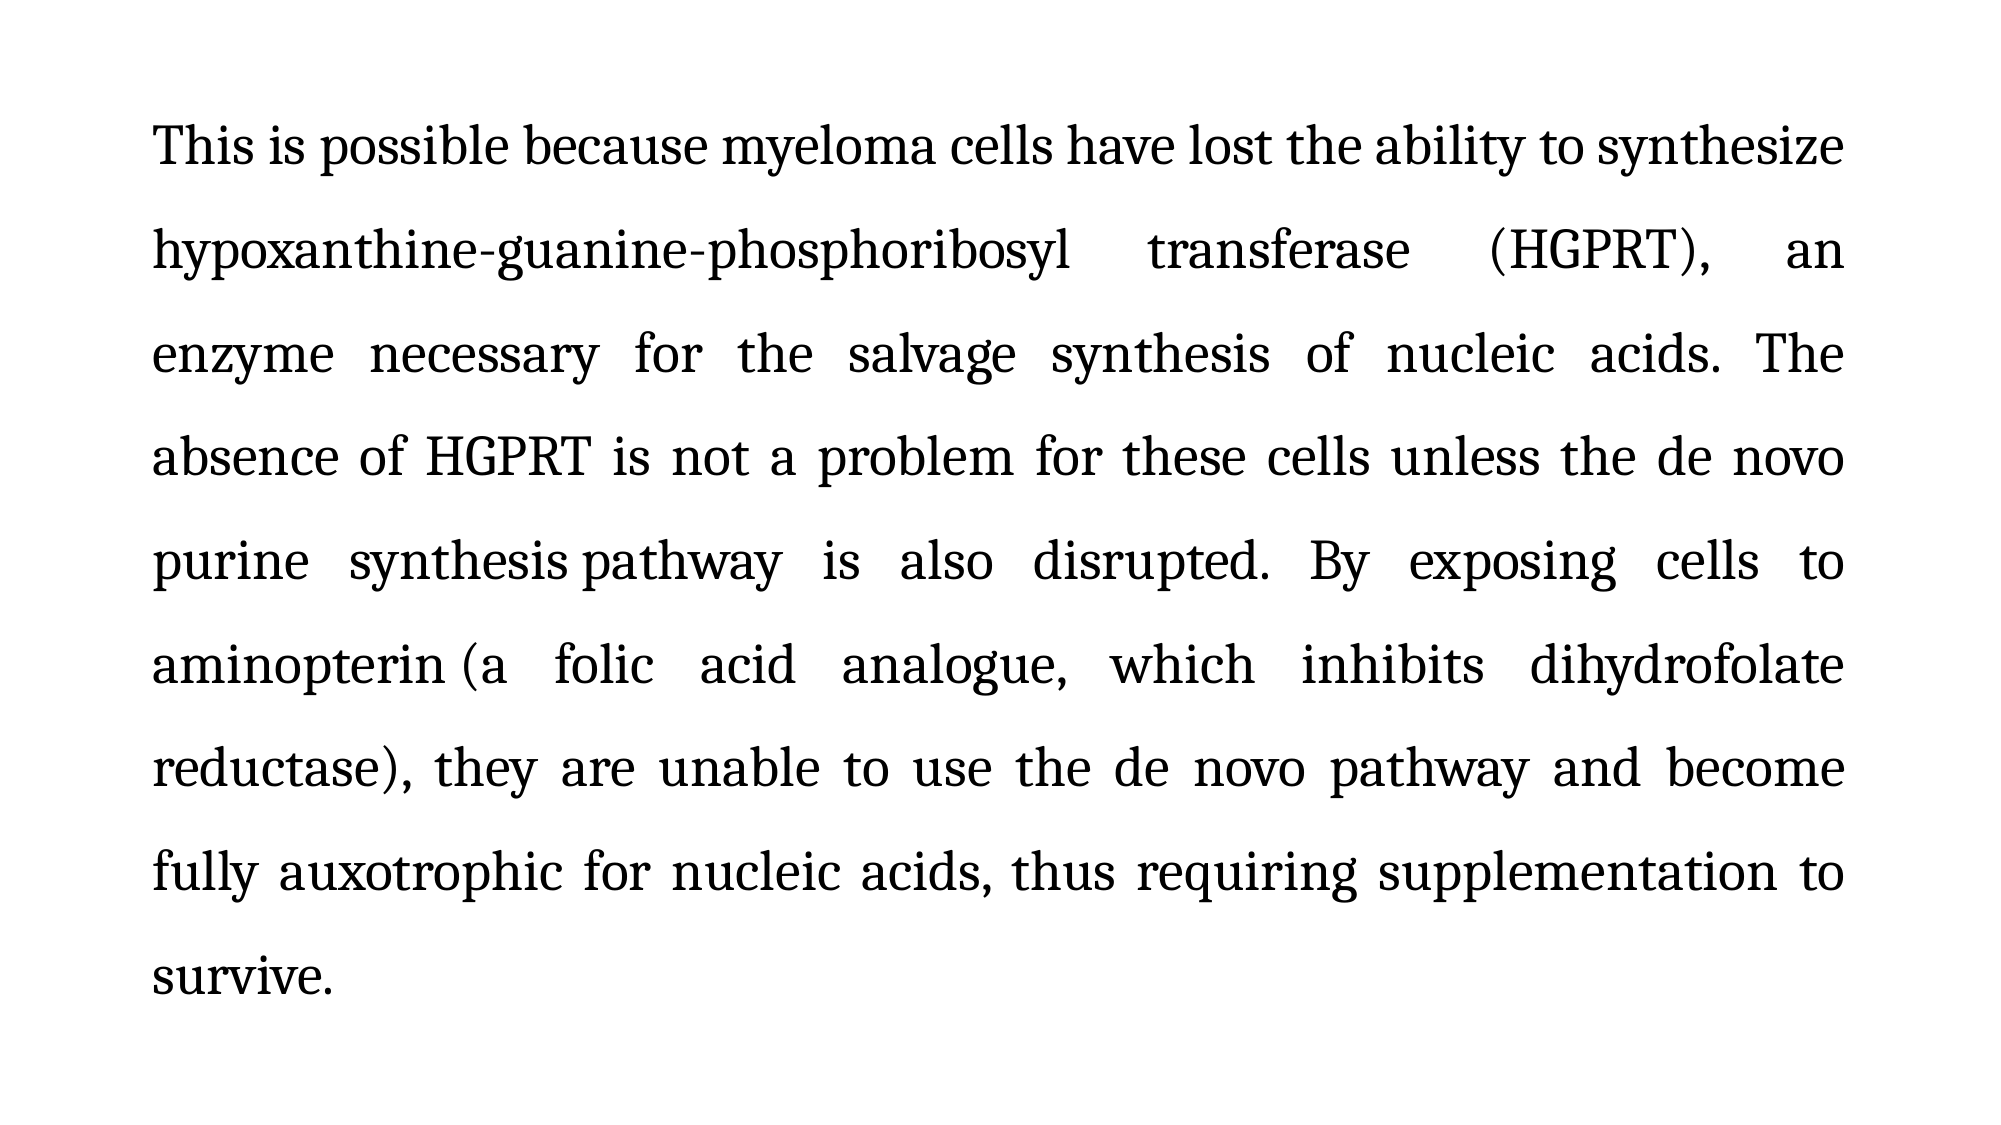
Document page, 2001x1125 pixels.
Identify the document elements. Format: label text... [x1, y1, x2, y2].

list This is possible because myeloma cells have lost the ability to synthesize hypoxanthine-guanine-phosphoribosyl transferase (HGPRT), an enzyme necessary for the salvage synthesis of nucleic acids. The absence of HGPRT is not a problem for these cells unless the de novo purine synthesis pathway is also disrupted. By exposing cells to aminopterin (a folic acid analogue, which inhibits dihydrofolate reductase), they are unable to use the de novo pathway and become fully auxotrophic for nucleic acids, thus requiring supplementation to survive. [137, 64, 1863, 1014]
